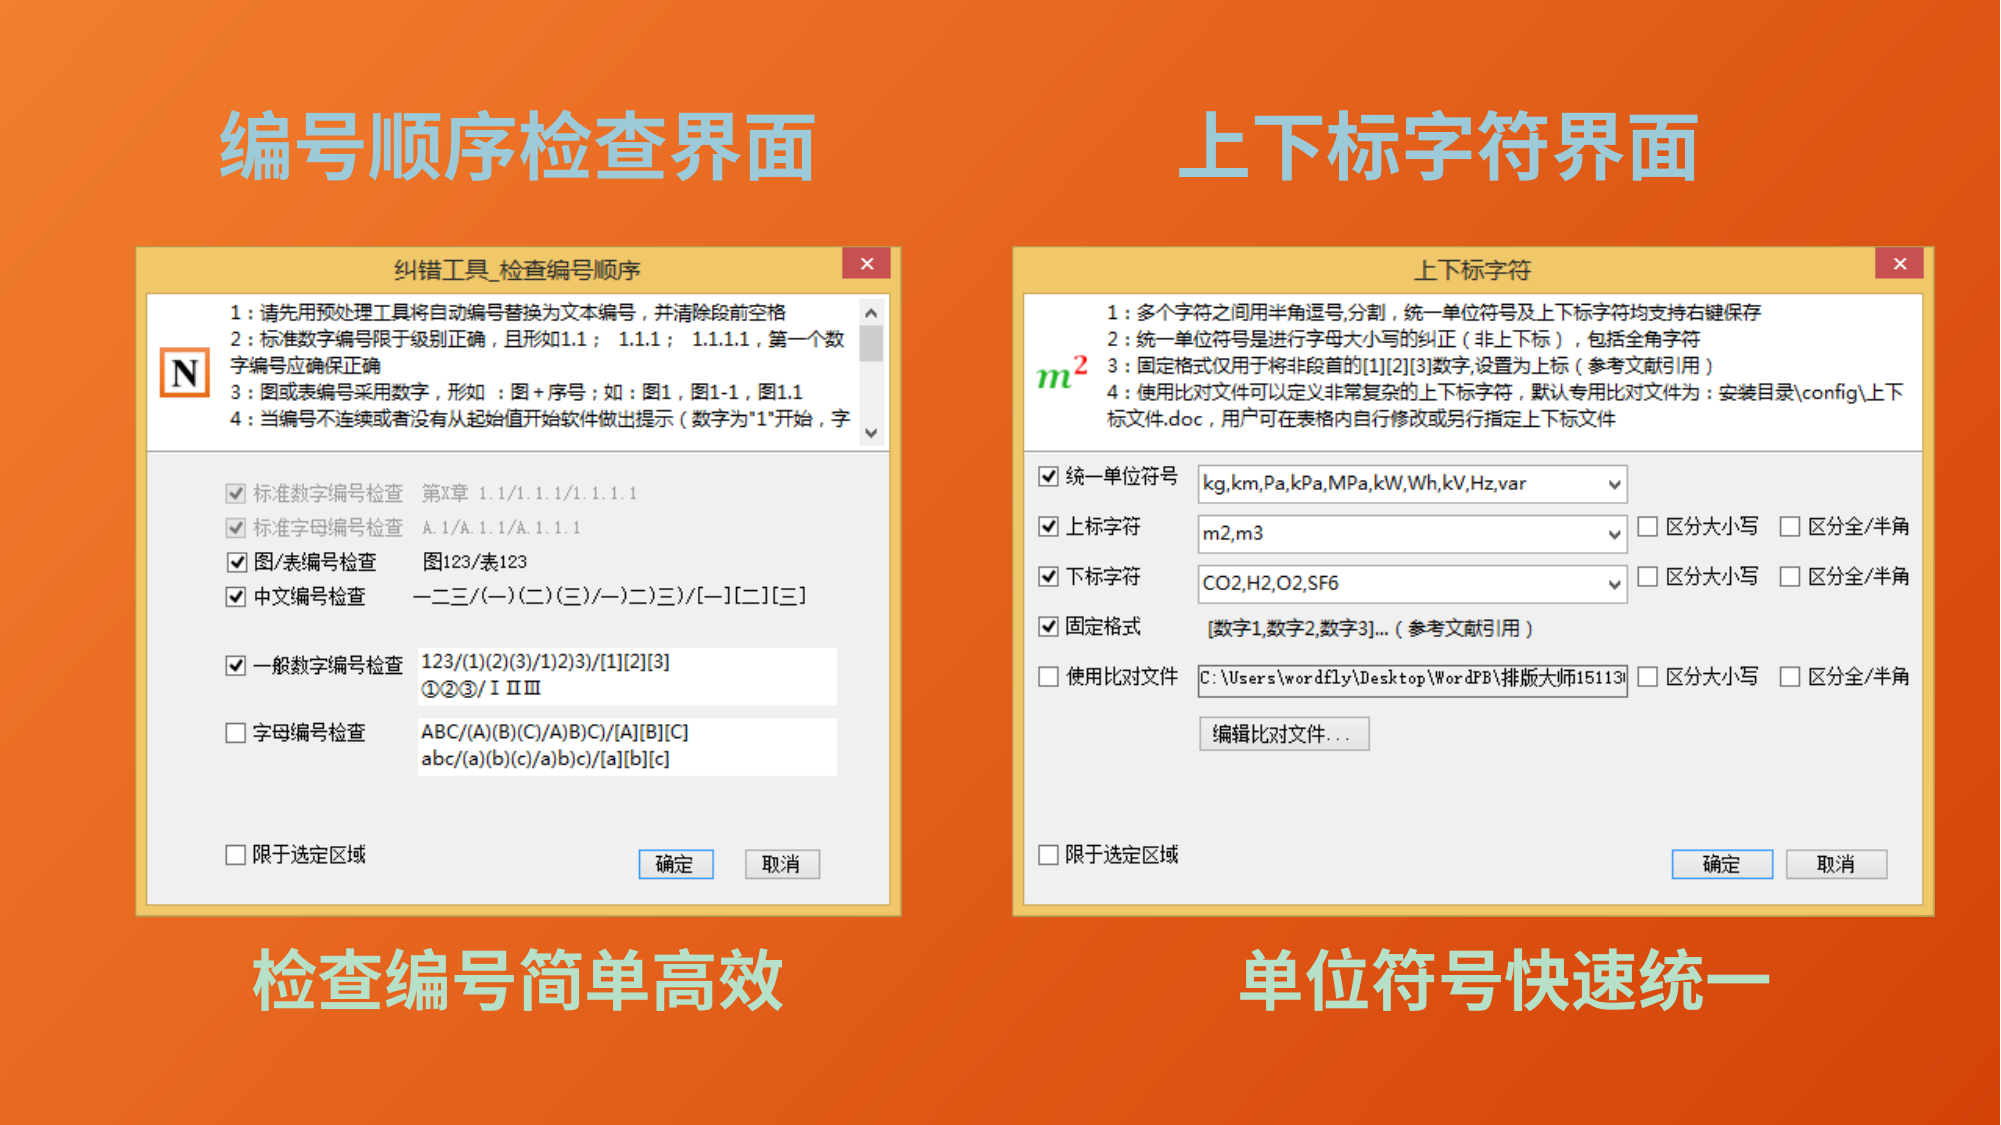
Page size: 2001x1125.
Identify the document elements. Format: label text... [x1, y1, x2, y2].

picture [1011, 246, 1935, 917]
text_box 单位符号快速统一 [1222, 931, 1787, 1027]
text_box 编号顺序检查界面 [203, 91, 834, 197]
picture [135, 246, 902, 917]
text_box 检查编号简单高效 [236, 931, 801, 1027]
text_box 上下标字符界面 [1161, 91, 1717, 197]
